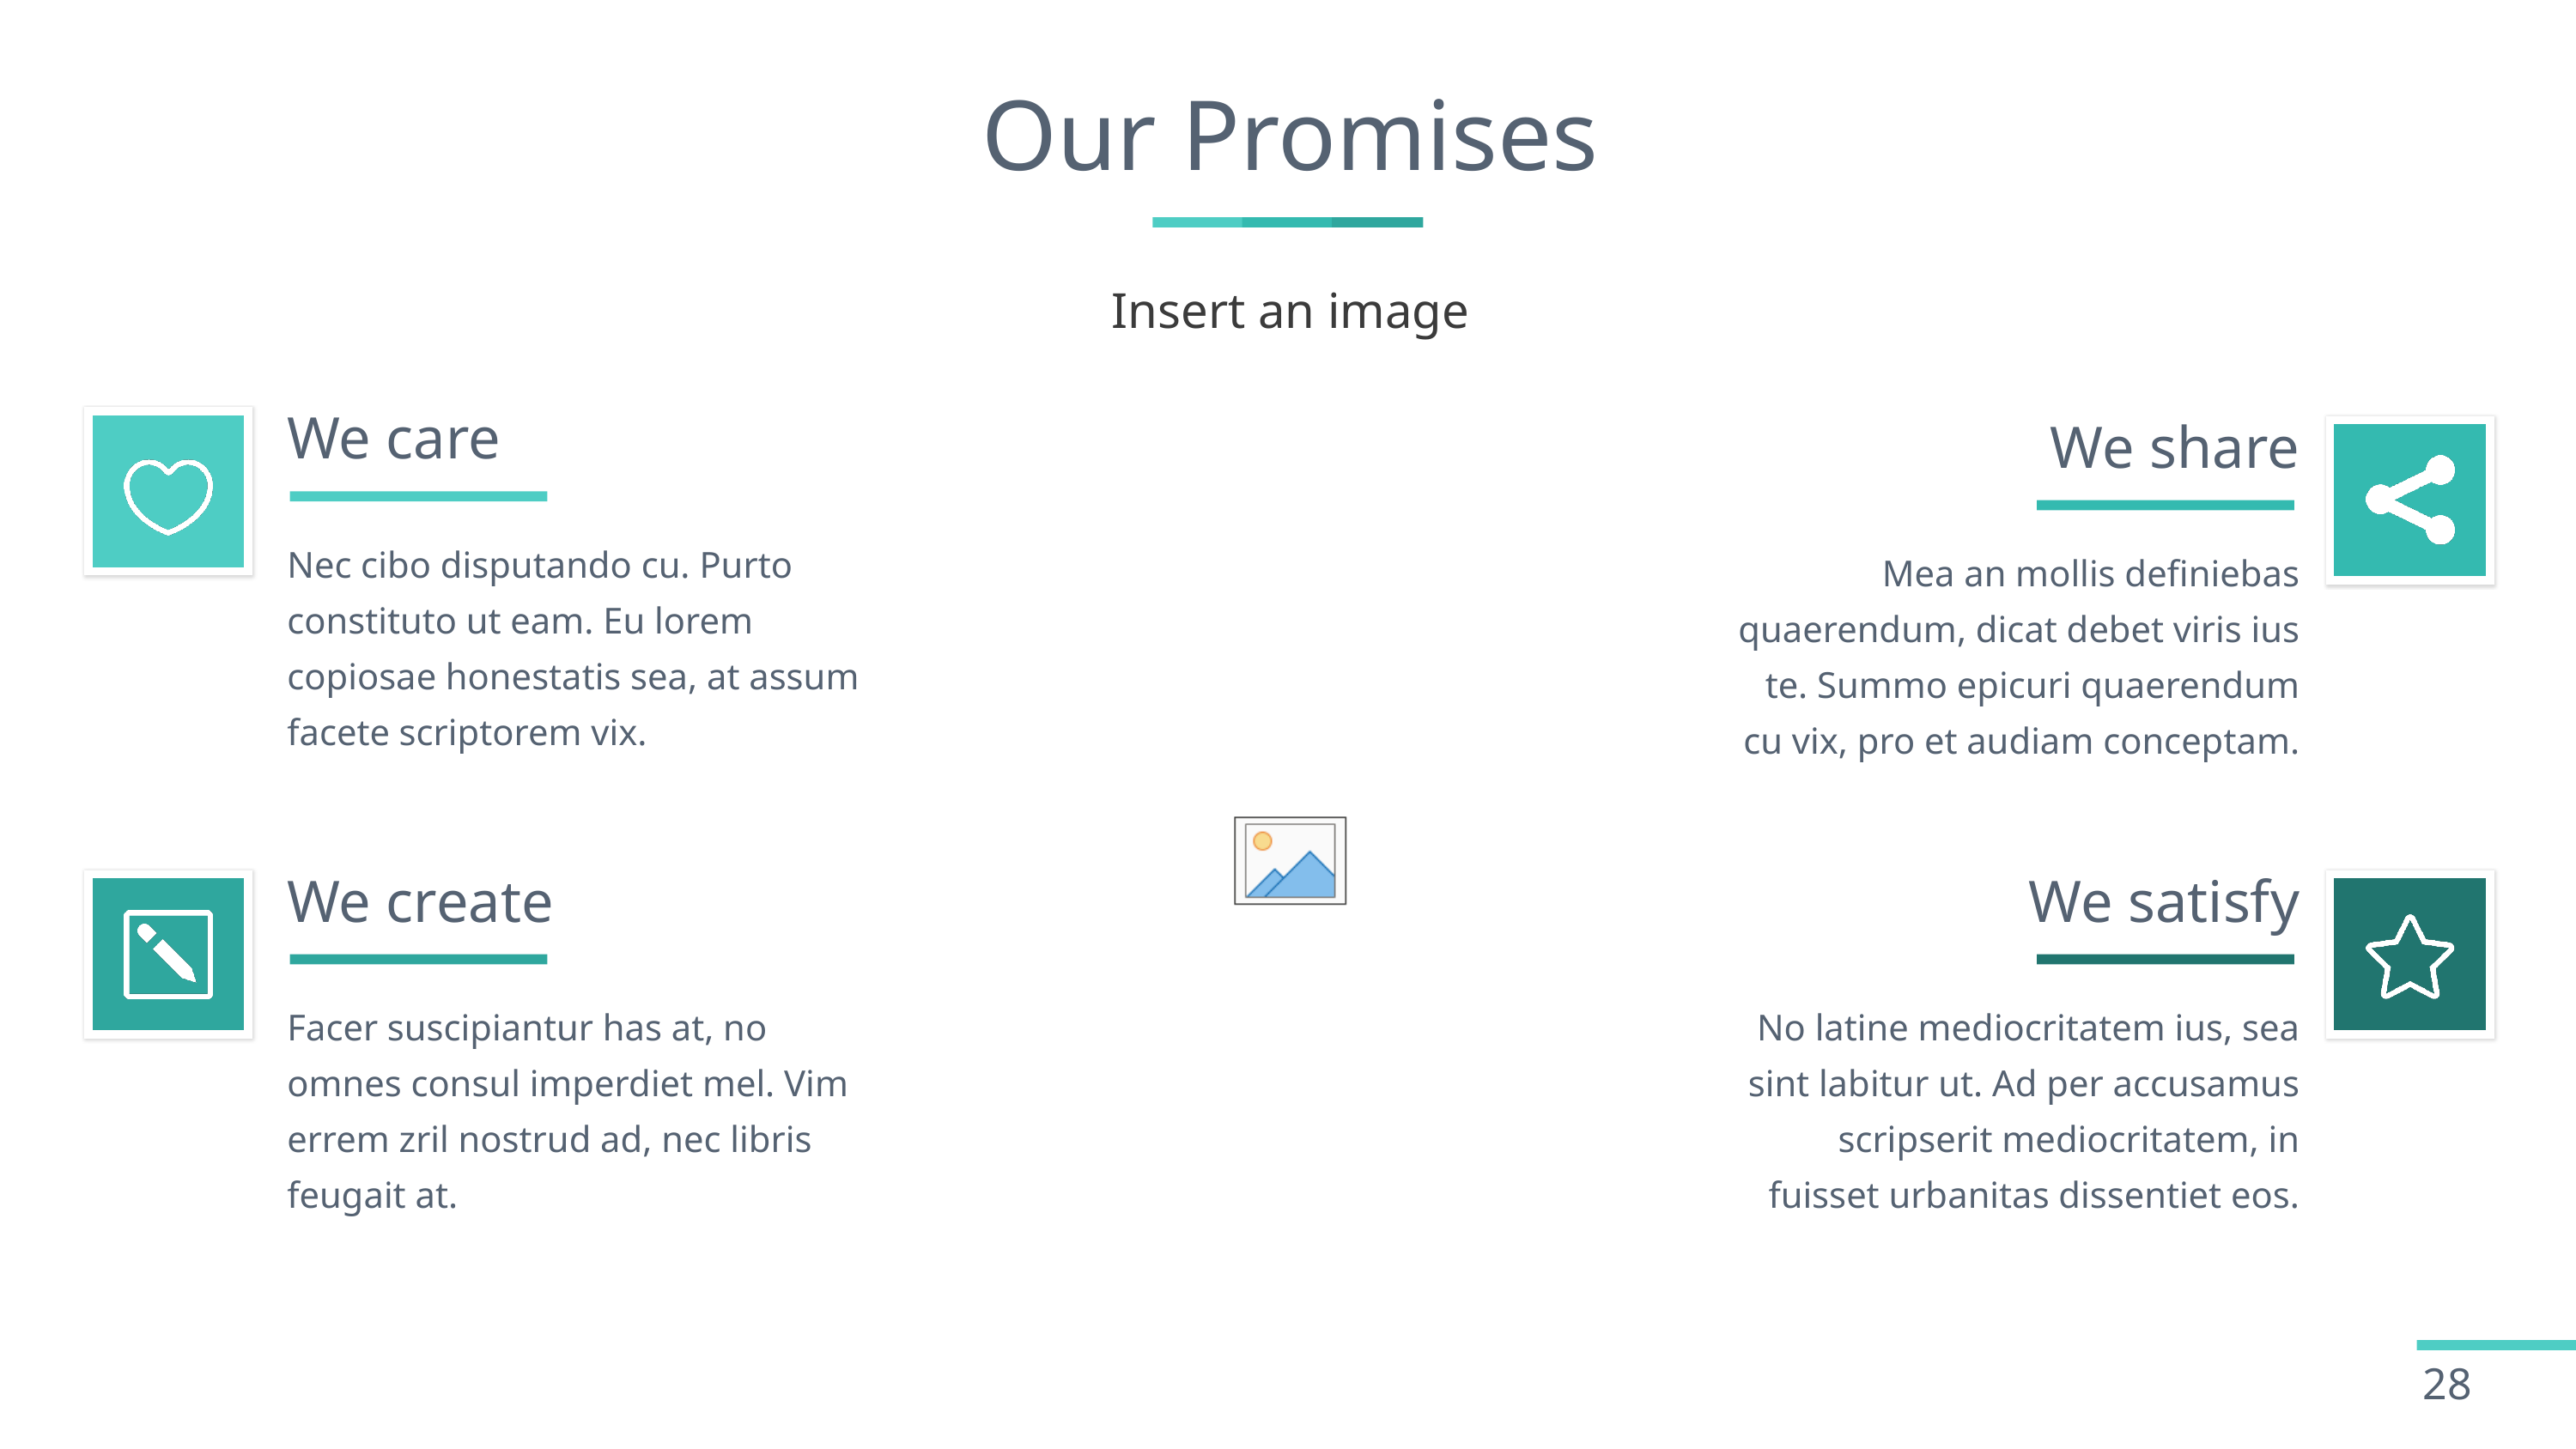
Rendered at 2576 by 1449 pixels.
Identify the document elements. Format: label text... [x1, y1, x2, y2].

list We share [1718, 392, 2313, 498]
list Mea an mollis definiebas quaerendum, dicat debet viris ius te. Summo epicuri quaerendum cu vix, pro et audiam conceptam. [1718, 531, 2313, 822]
picture [2366, 910, 2455, 999]
picture [124, 910, 213, 999]
list We satisfy [1718, 846, 2313, 952]
list We care [274, 383, 862, 489]
list Facer suscipiantur has at, no omnes consul imperdiet mel. Vim errem zril nostrud ad, nec libris feugait at. [274, 985, 862, 1276]
list Nec cibo disputando cu. Purto constituto ut eam. Eu lorem copiosae honestatis sea, at assum facete scriptorem vix. [274, 523, 862, 813]
picture [2366, 455, 2455, 545]
list No latine mediocritatem ius, sea sint labitur ut. Ad per accusamus scripserit mediocritatem, in fuisset urbanitas dissentiet eos. [1718, 985, 2313, 1276]
picture [862, 273, 1718, 1449]
title Our Promises [69, 49, 2512, 230]
list We create [274, 846, 862, 952]
slide_number 28 [2409, 1351, 2576, 1421]
picture [124, 446, 213, 536]
